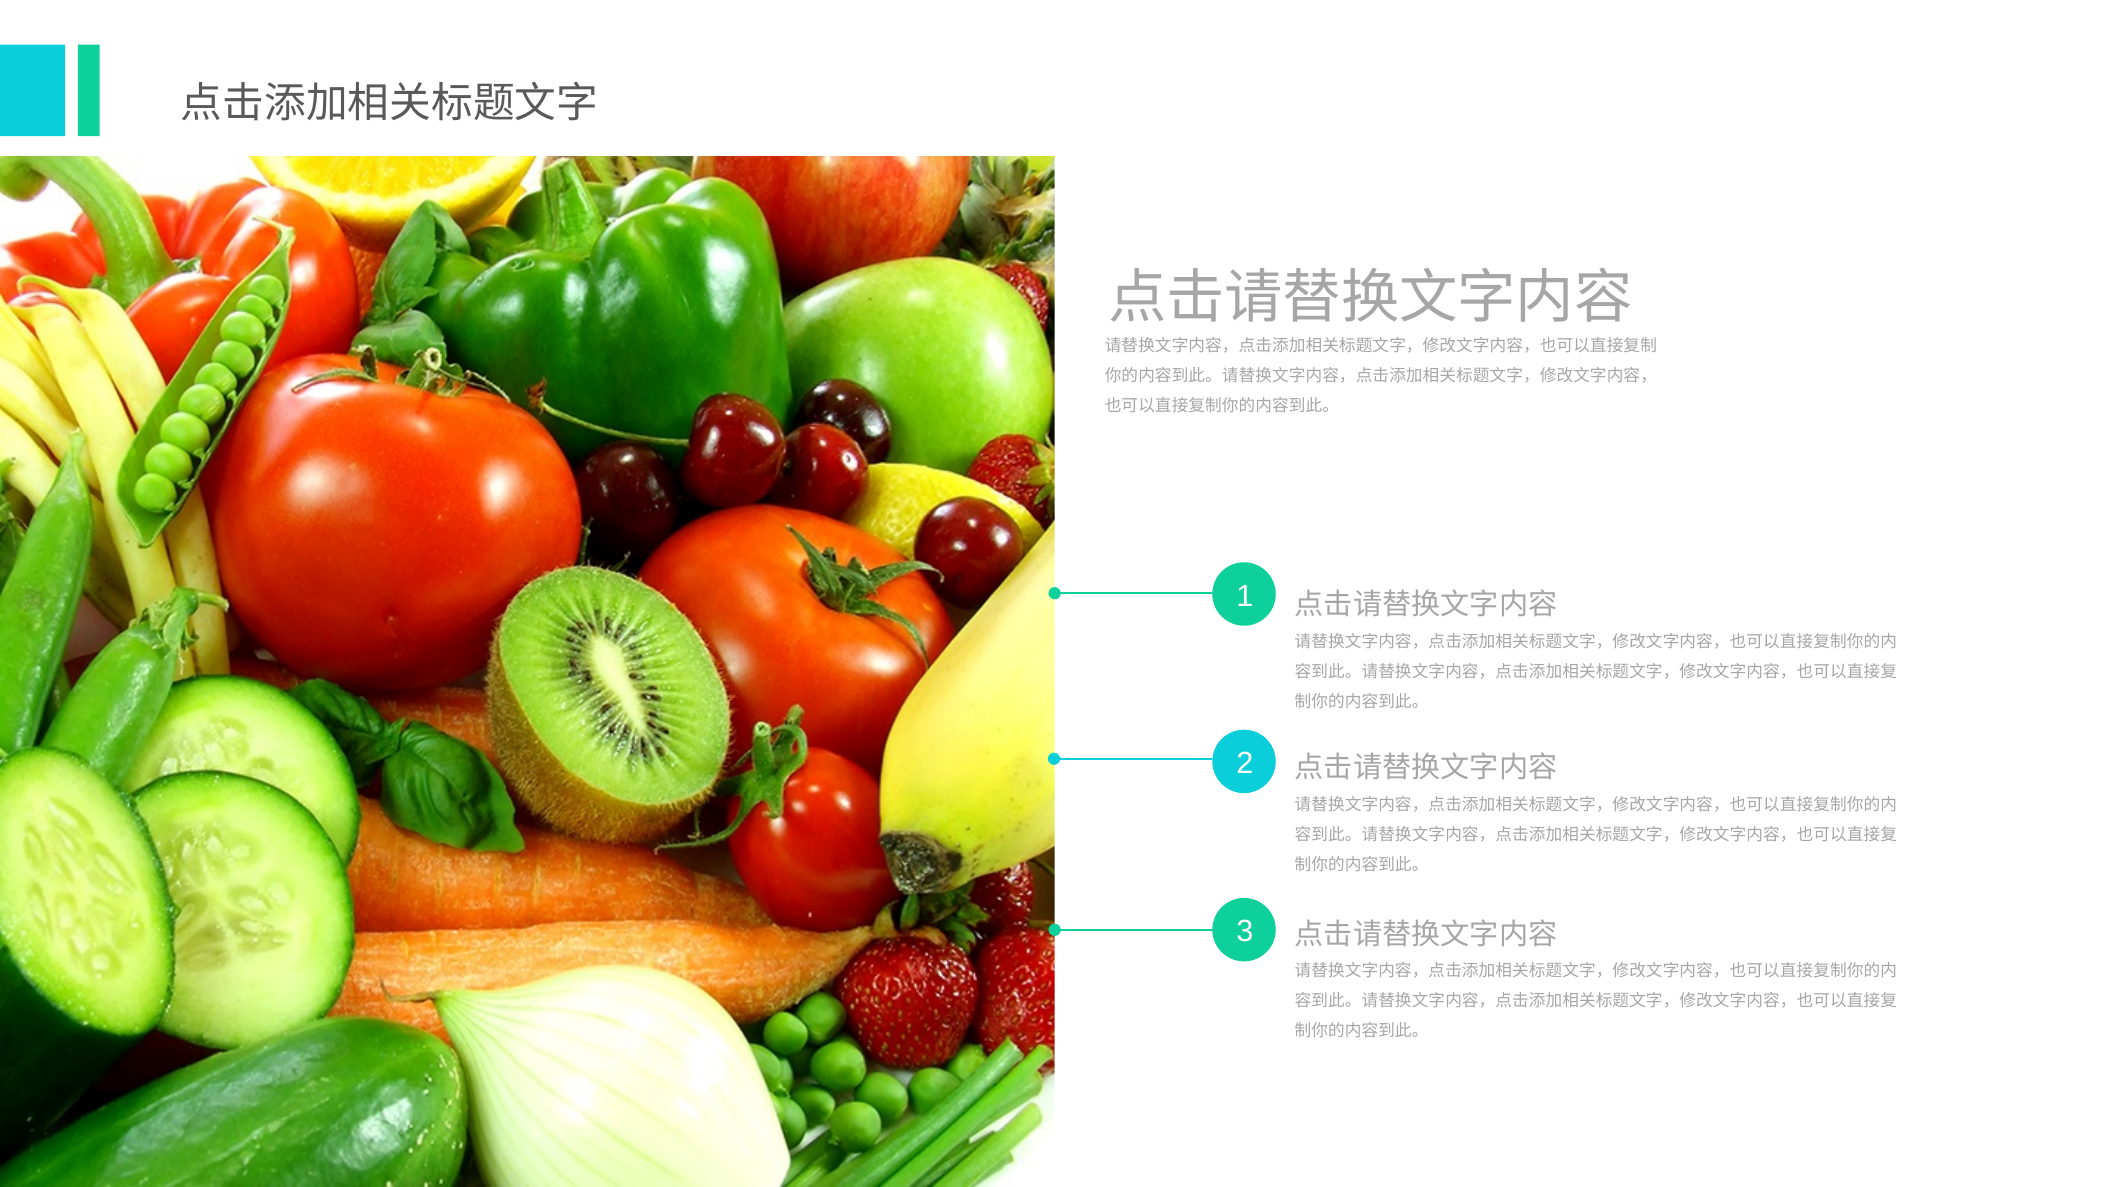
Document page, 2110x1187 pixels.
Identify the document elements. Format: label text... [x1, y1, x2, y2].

text_box [0, 155, 1056, 1187]
text_box 点击请替换文字内容 请替换文字内容，点击添加相关标题文字，修改文字内容，也可以直接复制你的内容到此。请替换文字内容，点击添加相关标题文字，修改文字内容，也可以直接复制你的内容到此。 [1279, 890, 1929, 1048]
text_box 1 [1211, 561, 1277, 627]
text_box 点击添加相关标题文字 [135, 44, 625, 137]
text_box 点击添加相关标题文字 [144, 54, 635, 147]
text_box 点击请替换文字内容 请替换文字内容，点击添加相关标题文字，修改文字内容，也可以直接复制你的内容到此。请替换文字内容，点击添加相关标题文字，修改文字内容，也可以直接复制你的内容到此。 [1279, 560, 1929, 718]
text_box 请替换文字内容，点击添加相关标题文字，修改文字内容，也可以直接复制你的内容到此。请替换文字内容，点击添加相关标题文字，修改文字内容，也可以直接复制你的内容到此。 [1090, 317, 1682, 423]
text_box 点击请替换文字内容 请替换文字内容，点击添加相关标题文字，修改文字内容，也可以直接复制你的内容到此。请替换文字内容，点击添加相关标题文字，修改文字内容，也可以直接复制你的内容到此。 [1279, 723, 1929, 881]
text_box 2 [1211, 728, 1277, 795]
text_box 点击请替换文字内容 [1093, 216, 1648, 317]
text_box 3 [1211, 896, 1277, 963]
